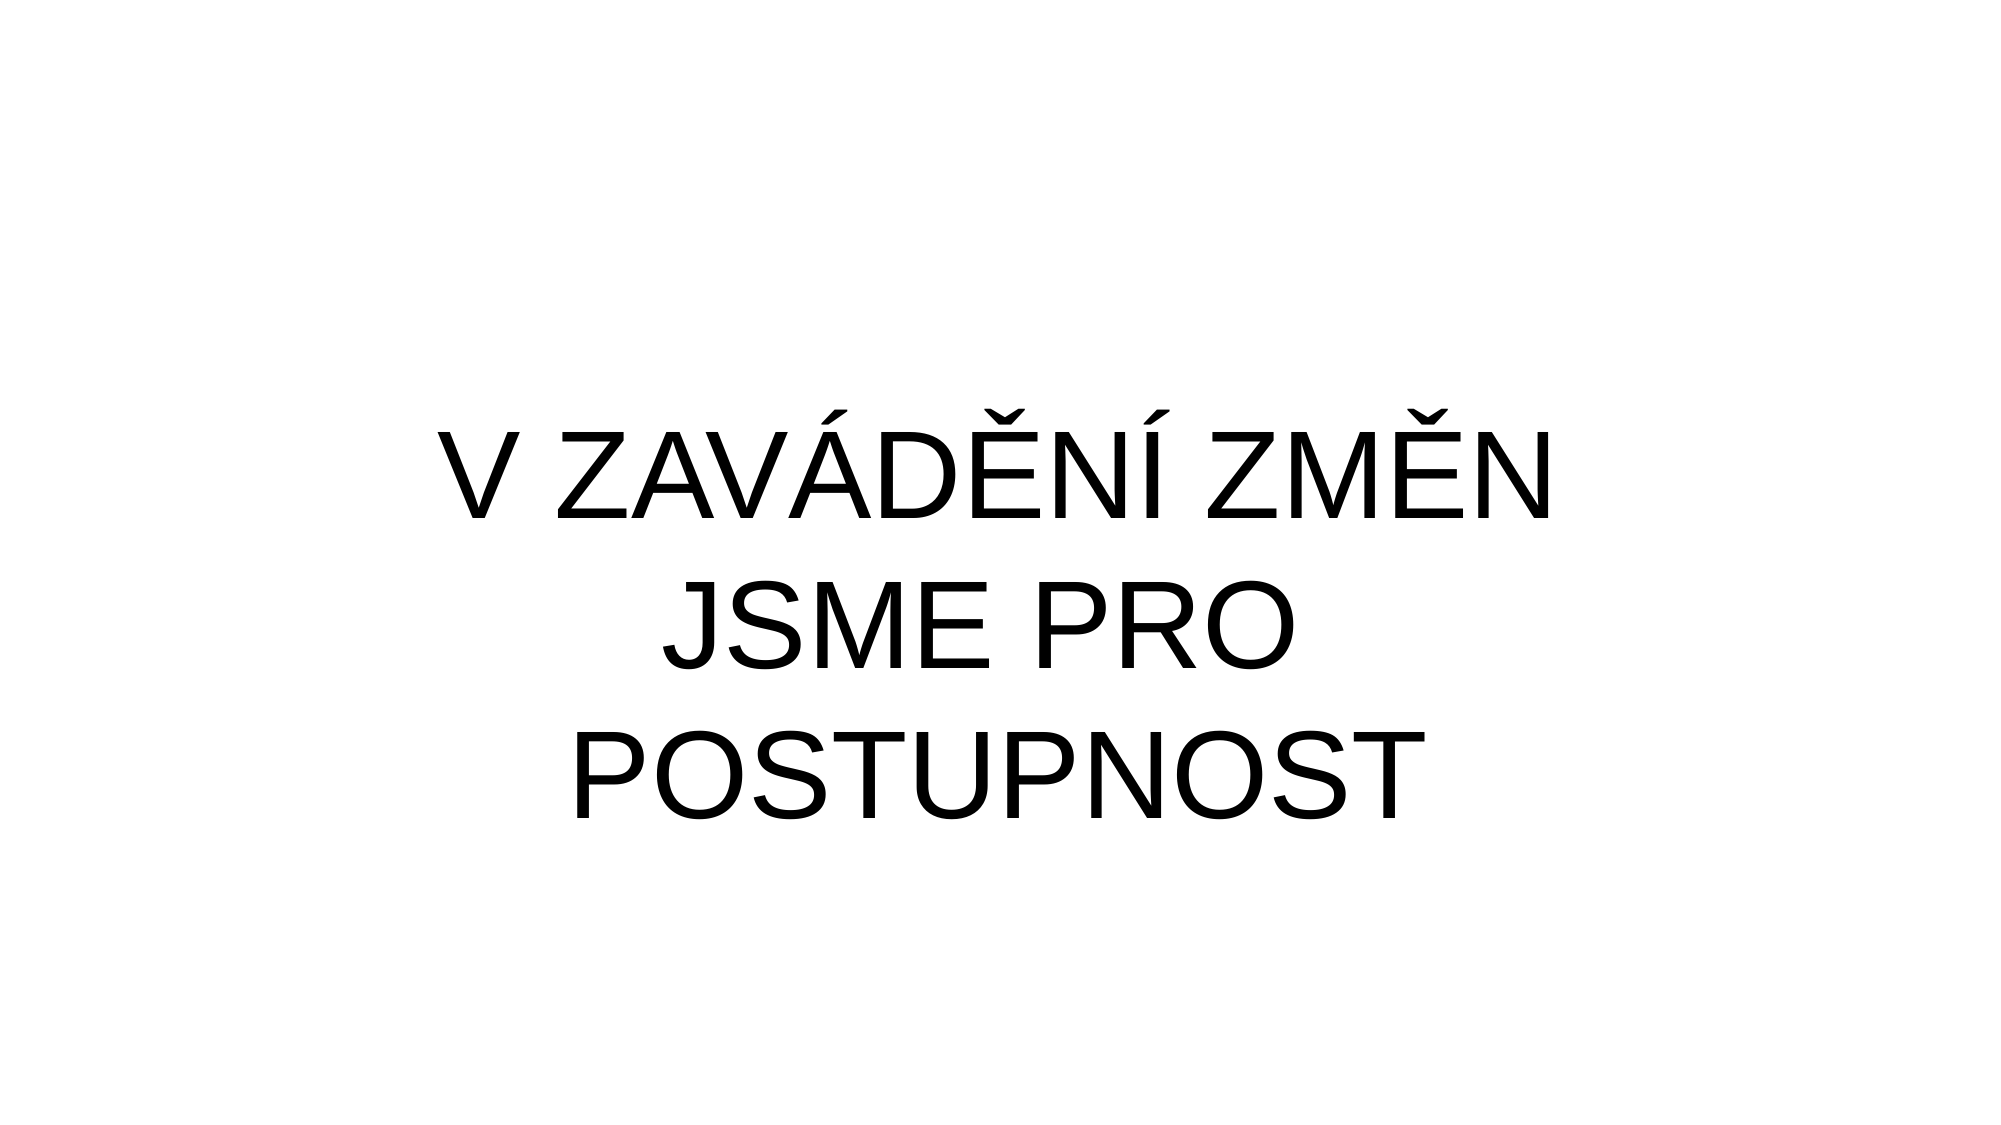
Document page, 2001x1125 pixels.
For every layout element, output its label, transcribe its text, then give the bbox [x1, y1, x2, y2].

text_box V ZAVÁDĚNÍ ZMĚN JSME PRO POSTUPNOST [414, 385, 1582, 851]
